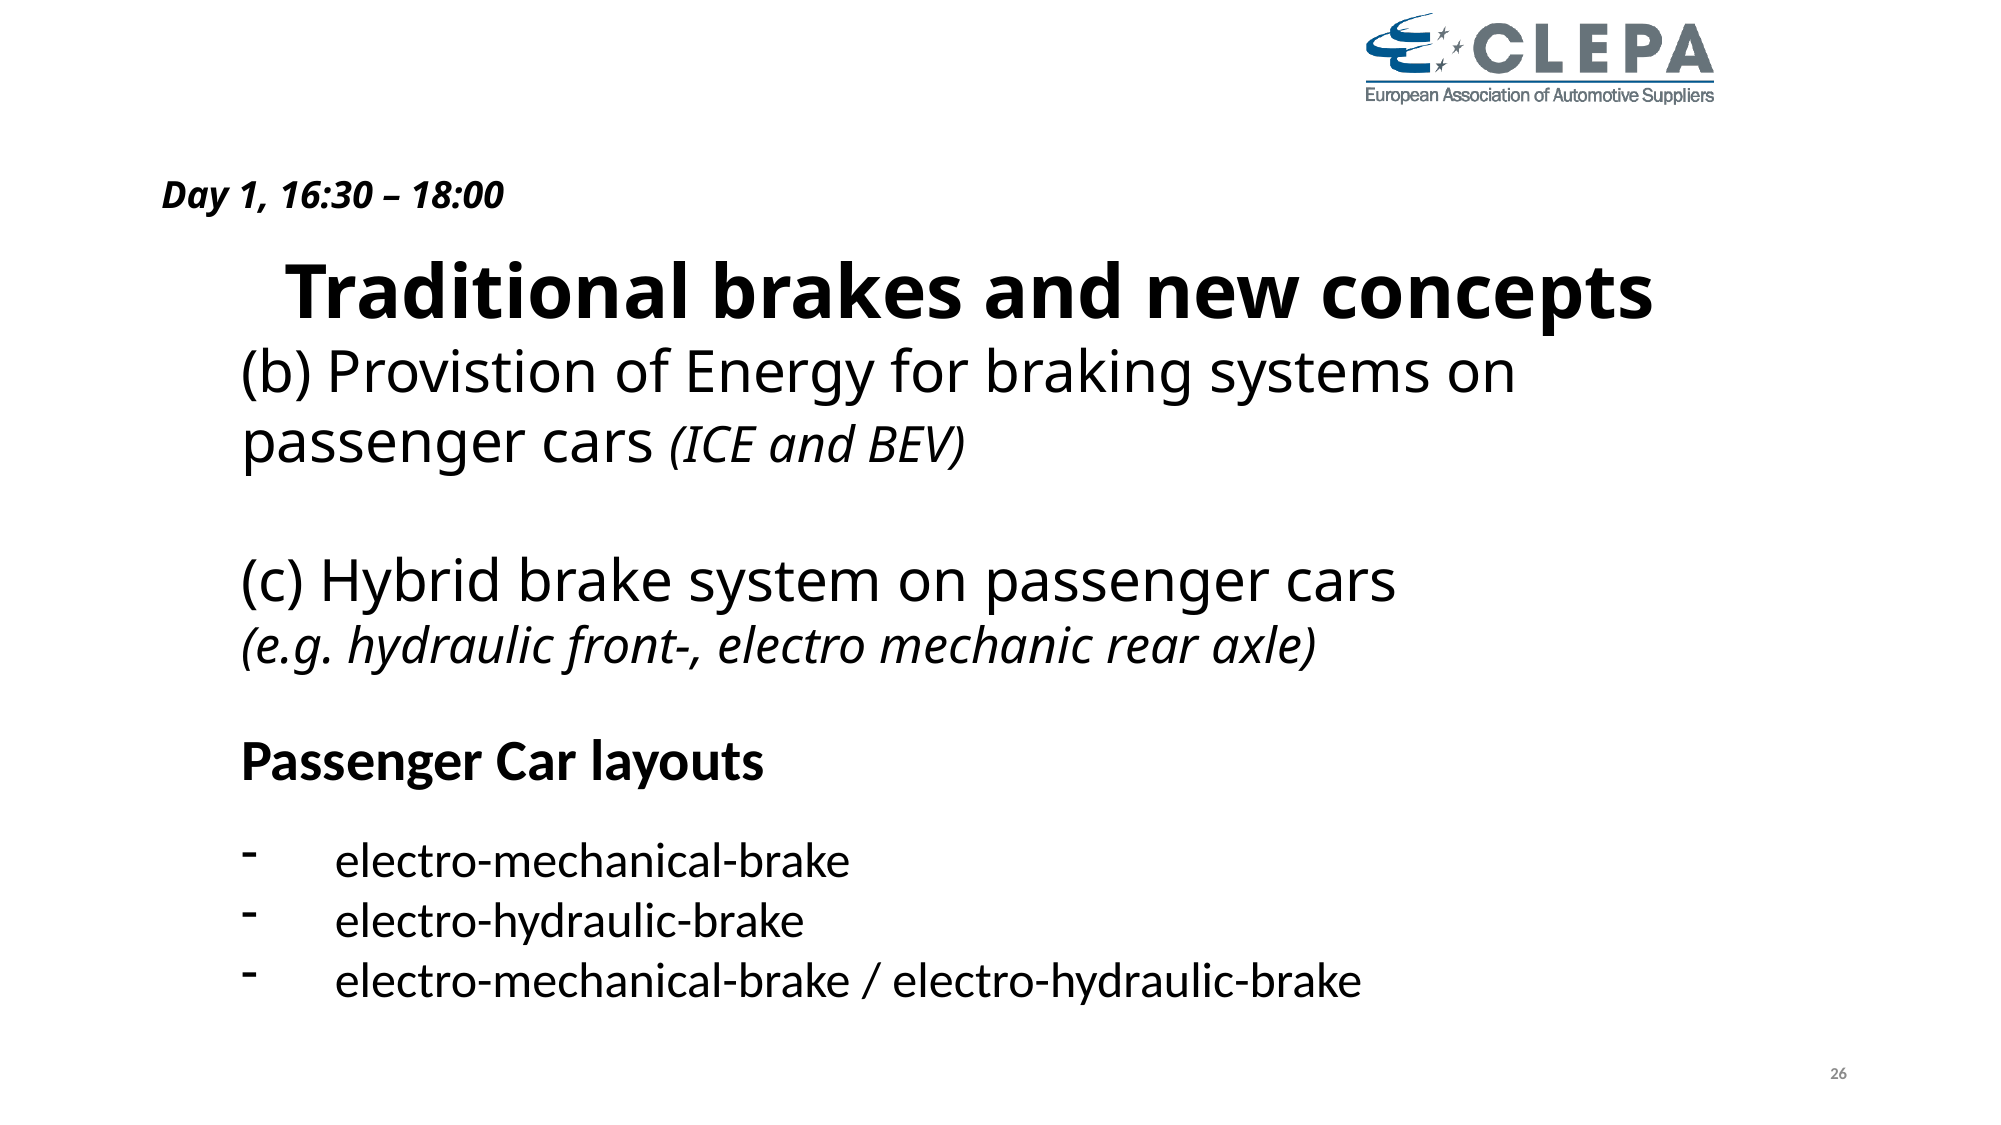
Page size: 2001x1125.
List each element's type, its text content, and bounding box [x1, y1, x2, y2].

text_box Passenger Car layouts electro-mechanical-brake electro-hydraulic-brake electro-mechanical-brake / electro-hydraulic-brake [226, 715, 1981, 1015]
text_box Day 1, 16:30 – 18:00 [146, 163, 1147, 223]
text_box Traditional brakes and new concepts (b) Provistion of Energy for braking systems on passenger cars (ICE and BEV) (c) Hybrid brake system on passenger cars (e.g. hydraulic front-, electro mechanic rear axle) [226, 236, 1714, 681]
slide_number 26 [1412, 1042, 1863, 1103]
picture [1366, 13, 1714, 105]
